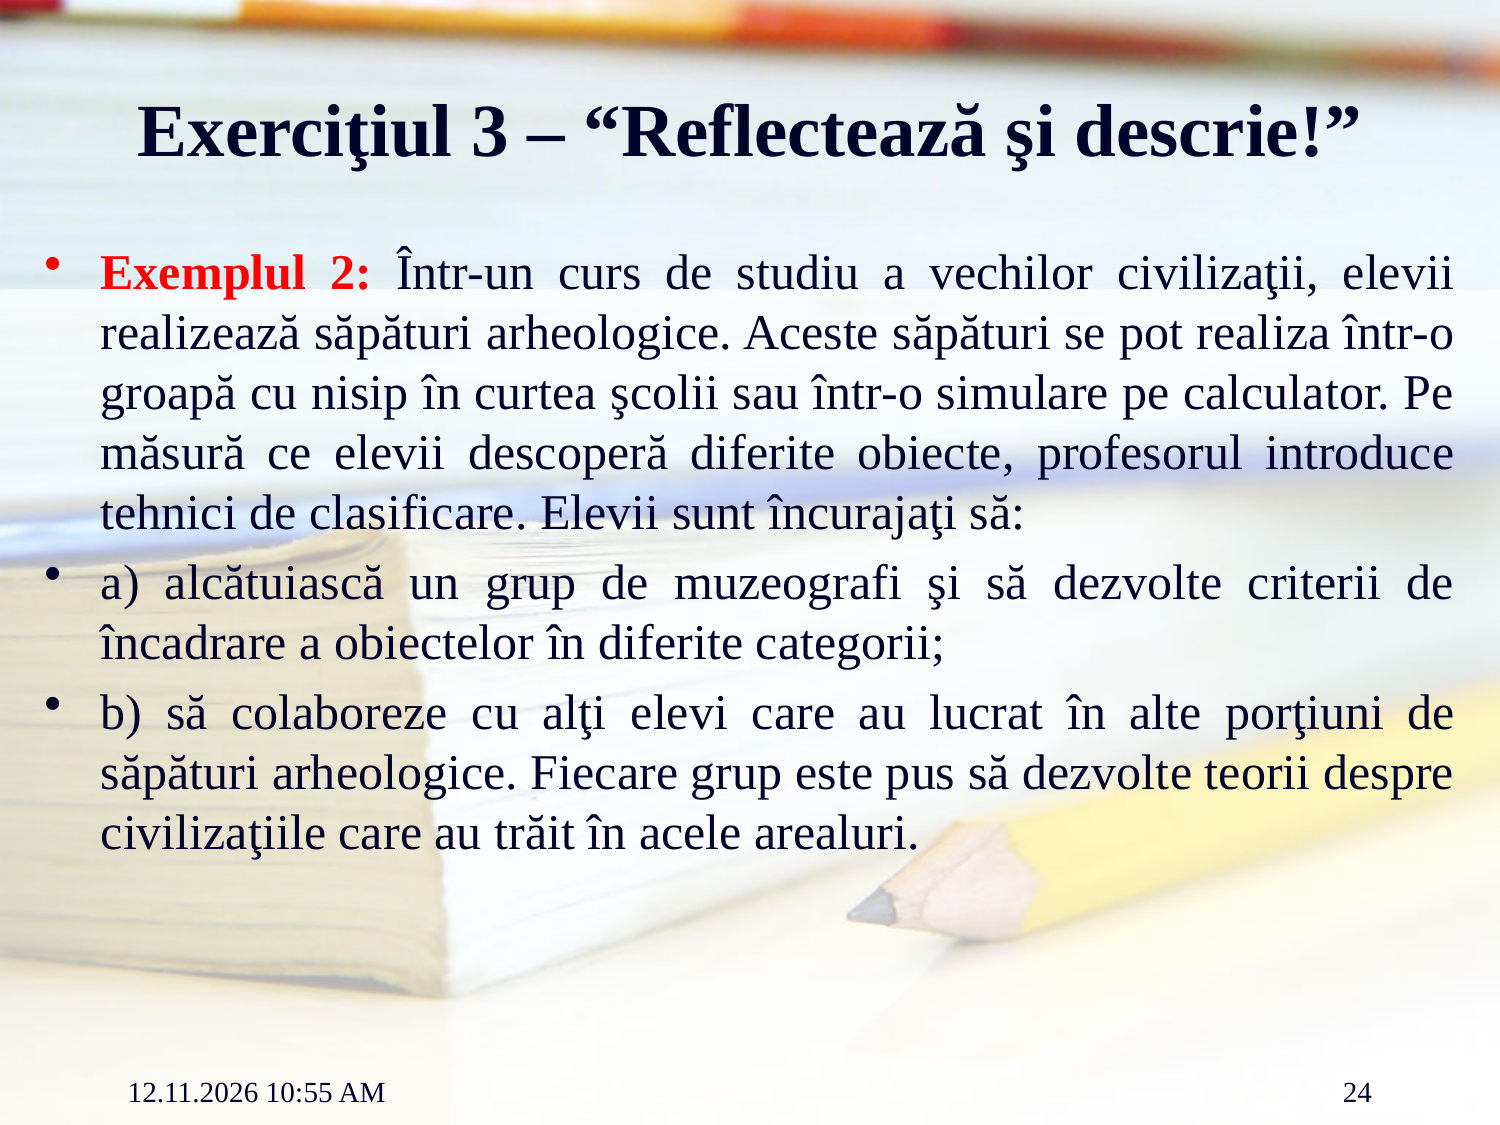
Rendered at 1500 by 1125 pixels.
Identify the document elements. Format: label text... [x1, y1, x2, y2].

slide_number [112, 1065, 426, 1114]
title Exerciţiul 3 – “Reflectează şi descrie!” [29, 32, 1471, 221]
picture [0, 0, 1500, 1125]
slide_number 24 [1074, 1065, 1388, 1114]
list Exemplul 2: Într-un curs de studiu a vechilor civilizaţii, elevii realizează săpături arheologice. Aceste săpături se pot realiza într-o groapă cu nisip în curtea şcolii sau într-o simulare pe calculator. Pe măsură ce elevii descoperă diferite obiecte, profesorul introduce tehnici de clasificare. Elevii sunt încurajaţi să: a) alcătuiască un grup de muzeografi şi să dezvolte criterii de încadrare a obiectelor în diferite categorii; b) să colaboreze cu alţi elevi care au lucrat în alte porţiuni de săpături arheologice. Fiecare grup este pus să dezvolte teorii despre civilizaţiile care au trăit în acele arealuri. [29, 231, 1471, 1044]
